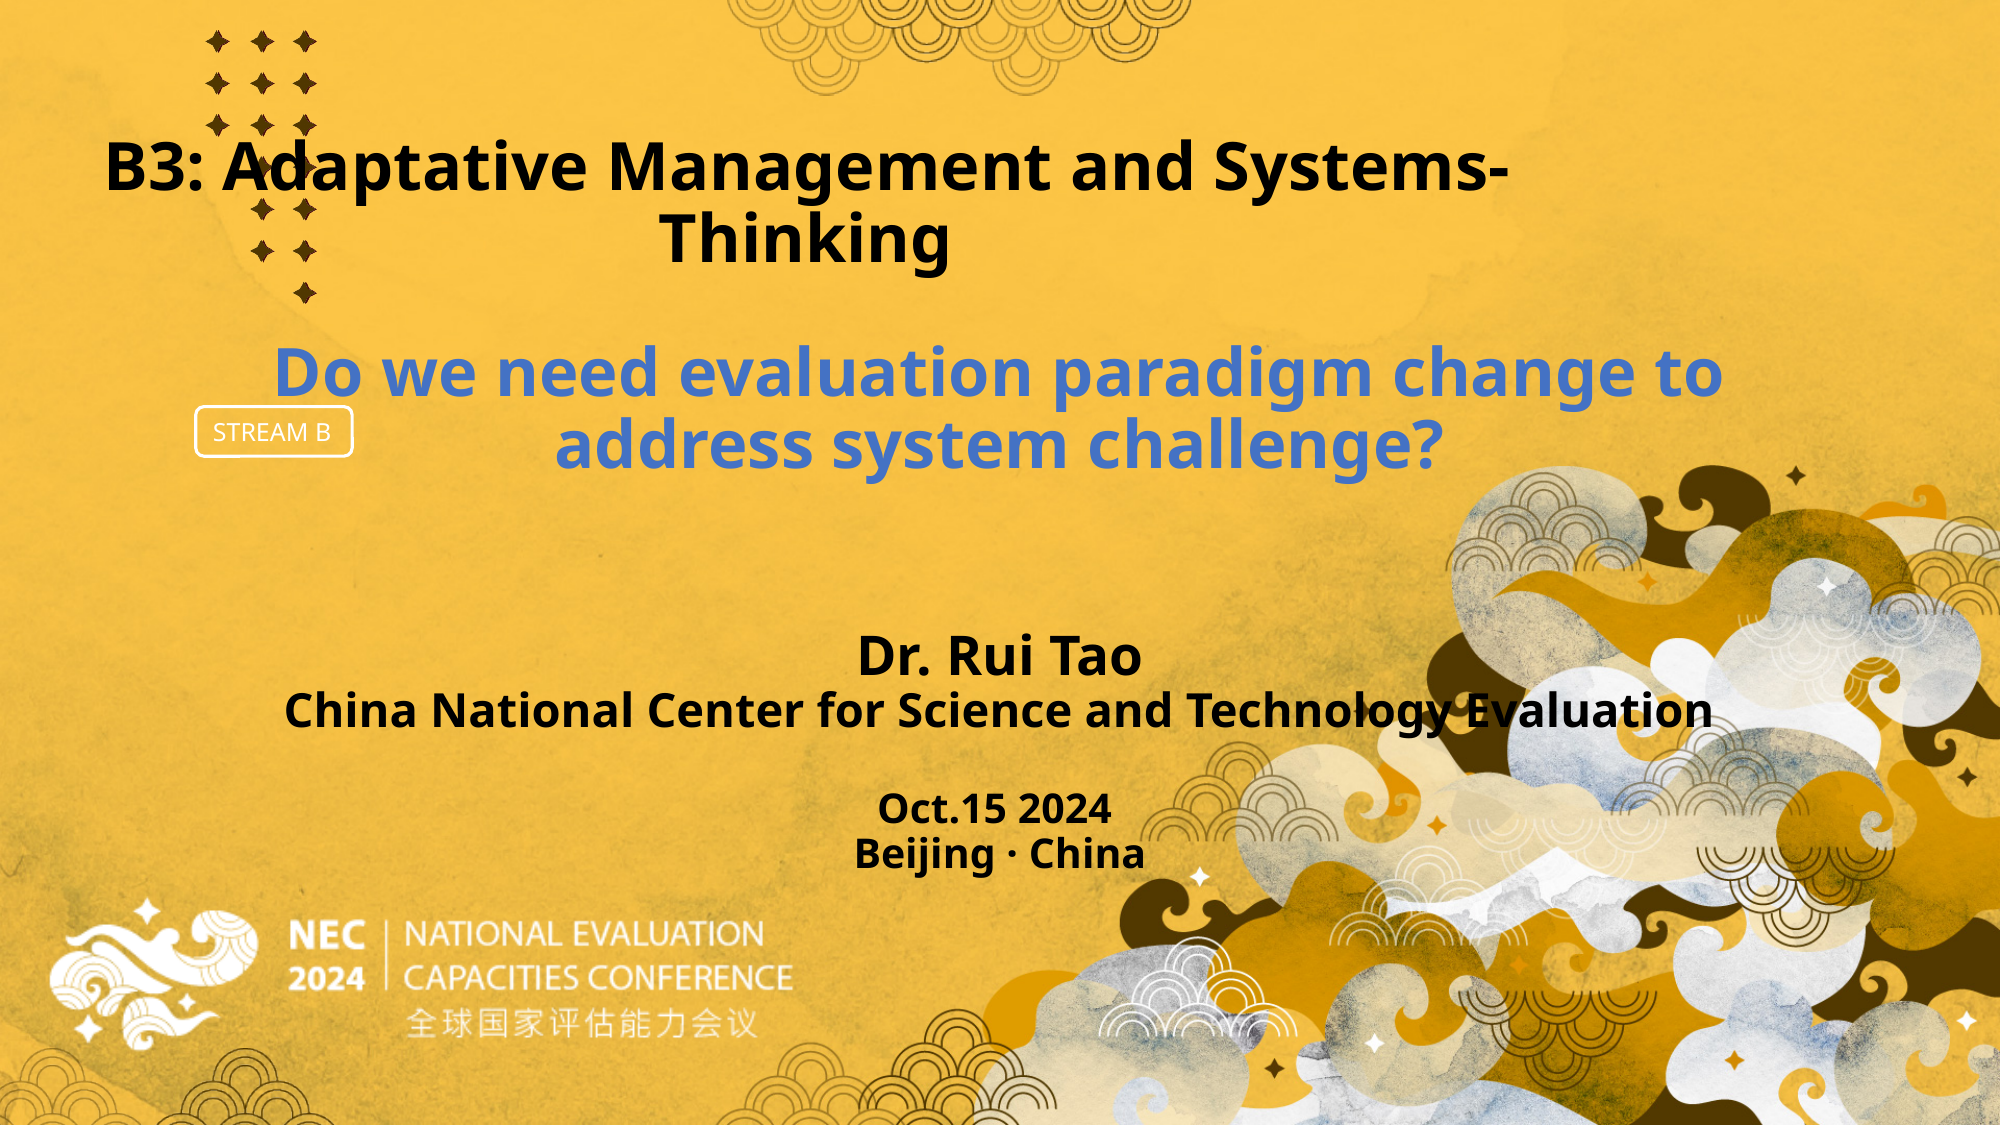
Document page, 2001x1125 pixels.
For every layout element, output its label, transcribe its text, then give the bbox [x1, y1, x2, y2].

picture [0, 0, 2000, 1125]
title Do we need evaluation paradigm change to address system challenge? Dr. Rui Tao China National Center for Science and Technology Evaluation Oct.15 2024 Beijing · China [249, 331, 1750, 1057]
text_box B3: Adaptative Management and Systems-Thinking [0, 125, 1612, 217]
